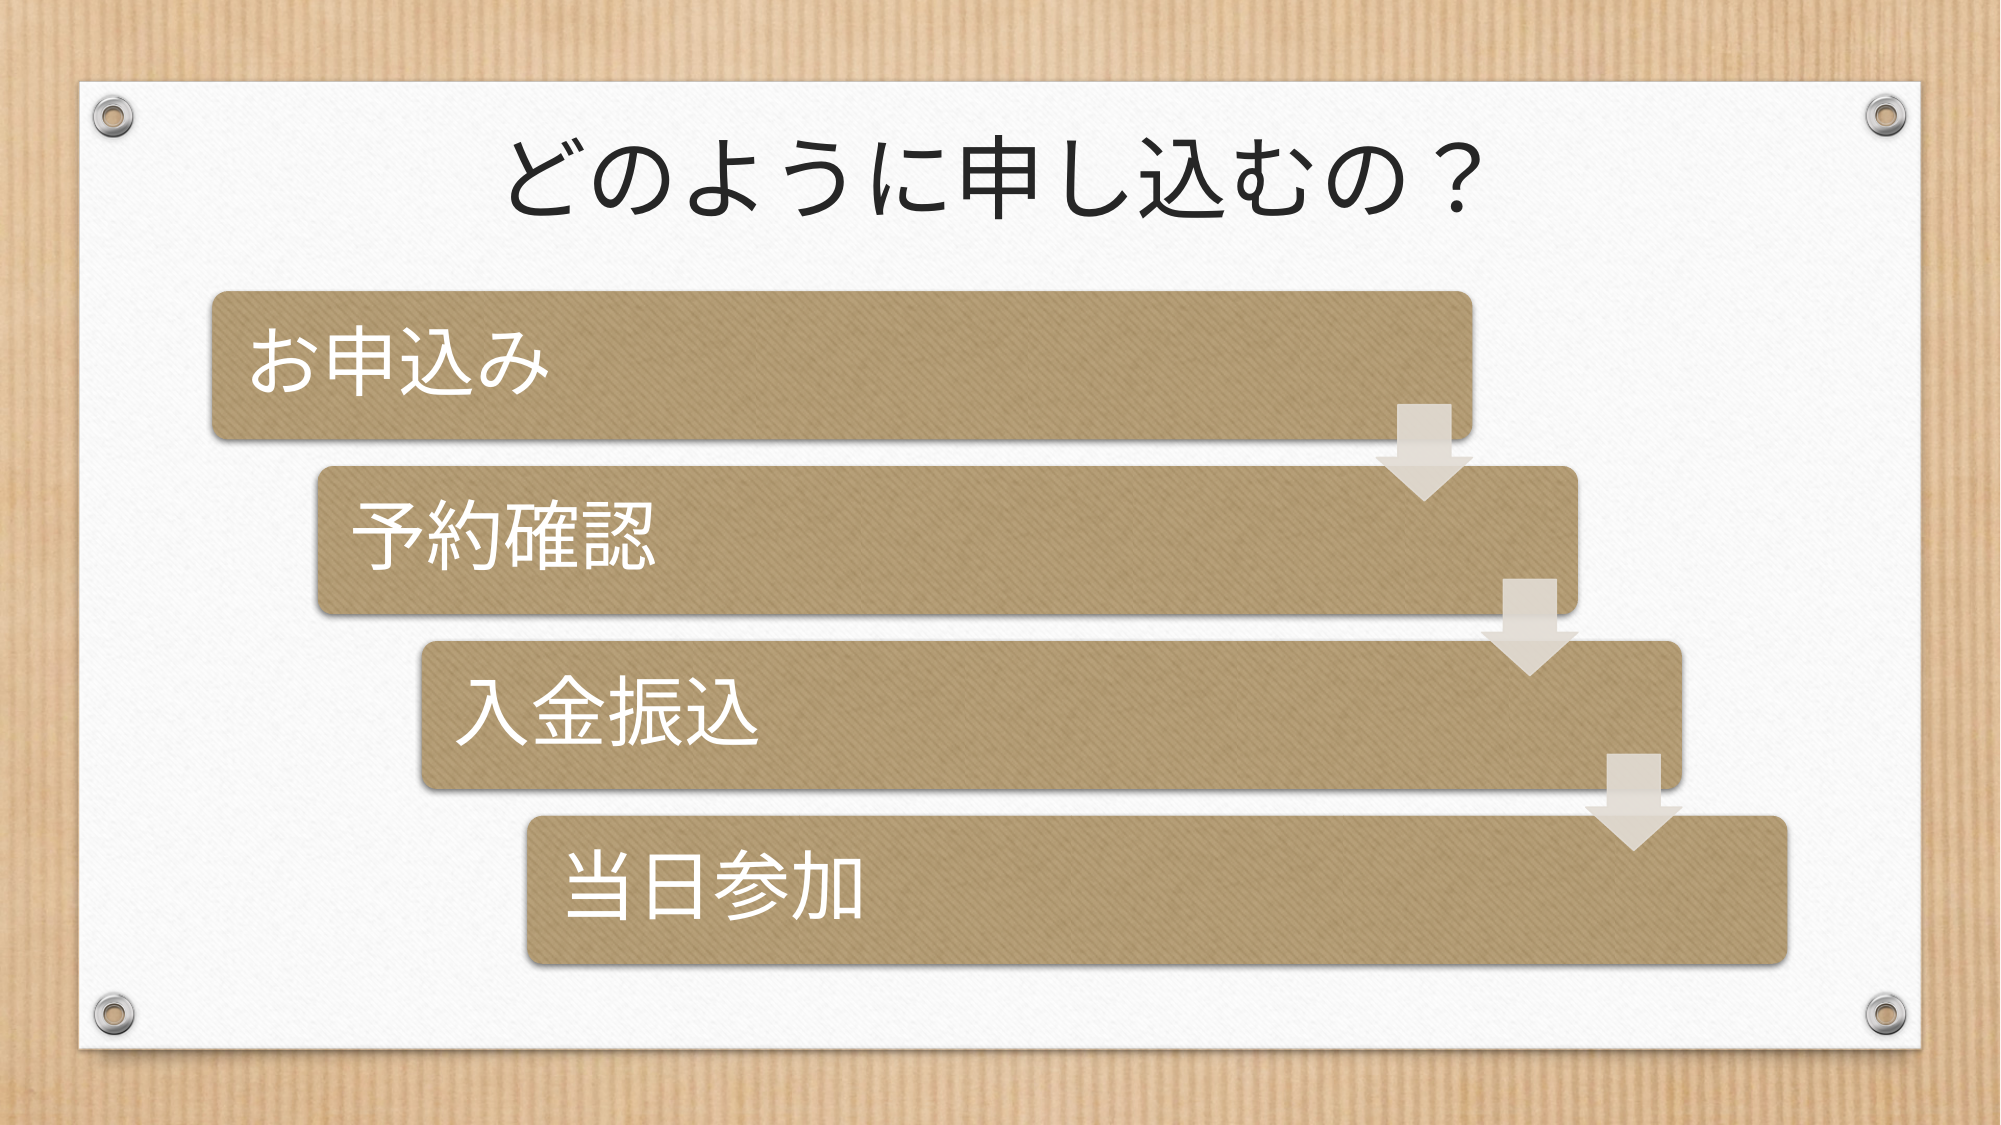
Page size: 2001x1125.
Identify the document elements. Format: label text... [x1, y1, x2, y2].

picture [0, 0, 2001, 1125]
title どのように申し込むの？ [212, 90, 1788, 262]
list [212, 291, 1788, 964]
